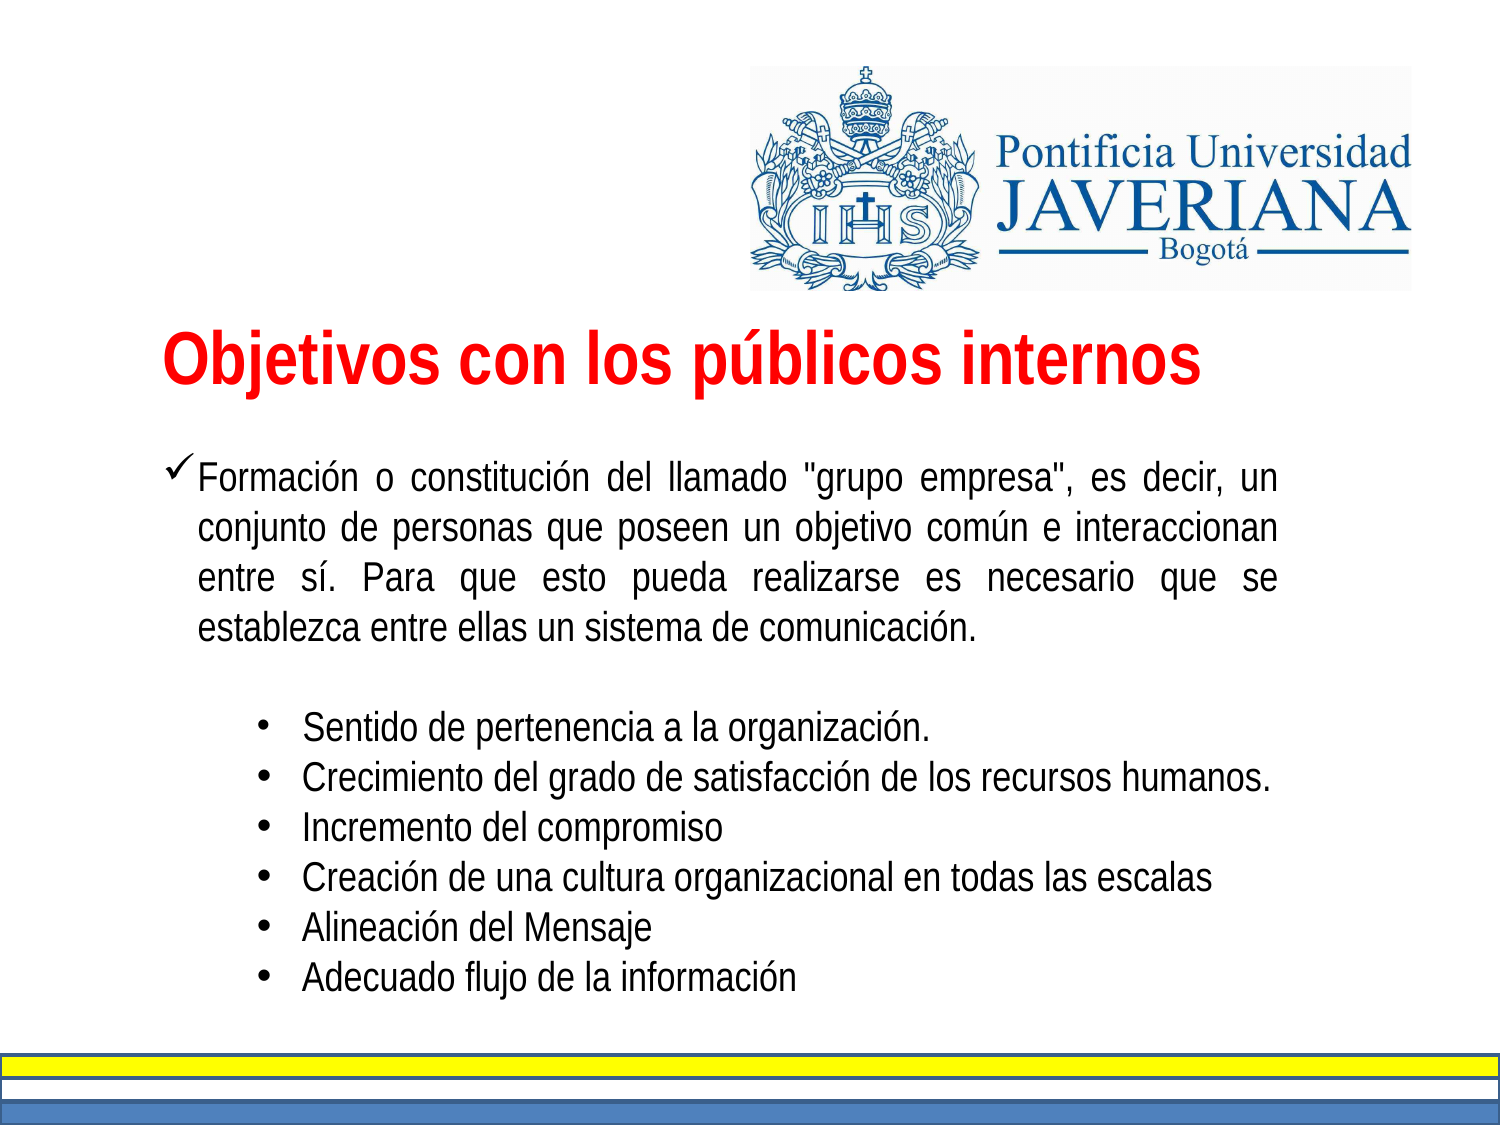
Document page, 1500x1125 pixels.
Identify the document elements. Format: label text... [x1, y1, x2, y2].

text_box Objetivos con los públicos internos Formación o constitución del llamado "grupo empresa", es decir, un conjunto de personas que poseen un objetivo común e interaccionan entre sí. Para que esto pueda realizarse es necesario que se establezca entre ellas un sistema de comunicación. [147, 302, 1294, 658]
picture [749, 66, 1412, 291]
text_box Sentido de pertenencia a la organización. Crecimiento del grado de satisfacción de los recursos humanos. Incremento del compromiso Creación de una cultura organizacional en todas las escalas Alineación del Mensaje Adecuado flujo de la información [242, 692, 1438, 1008]
text_box [0, 1053, 1500, 1076]
text_box [0, 1104, 1500, 1125]
text_box [0, 1076, 1500, 1104]
